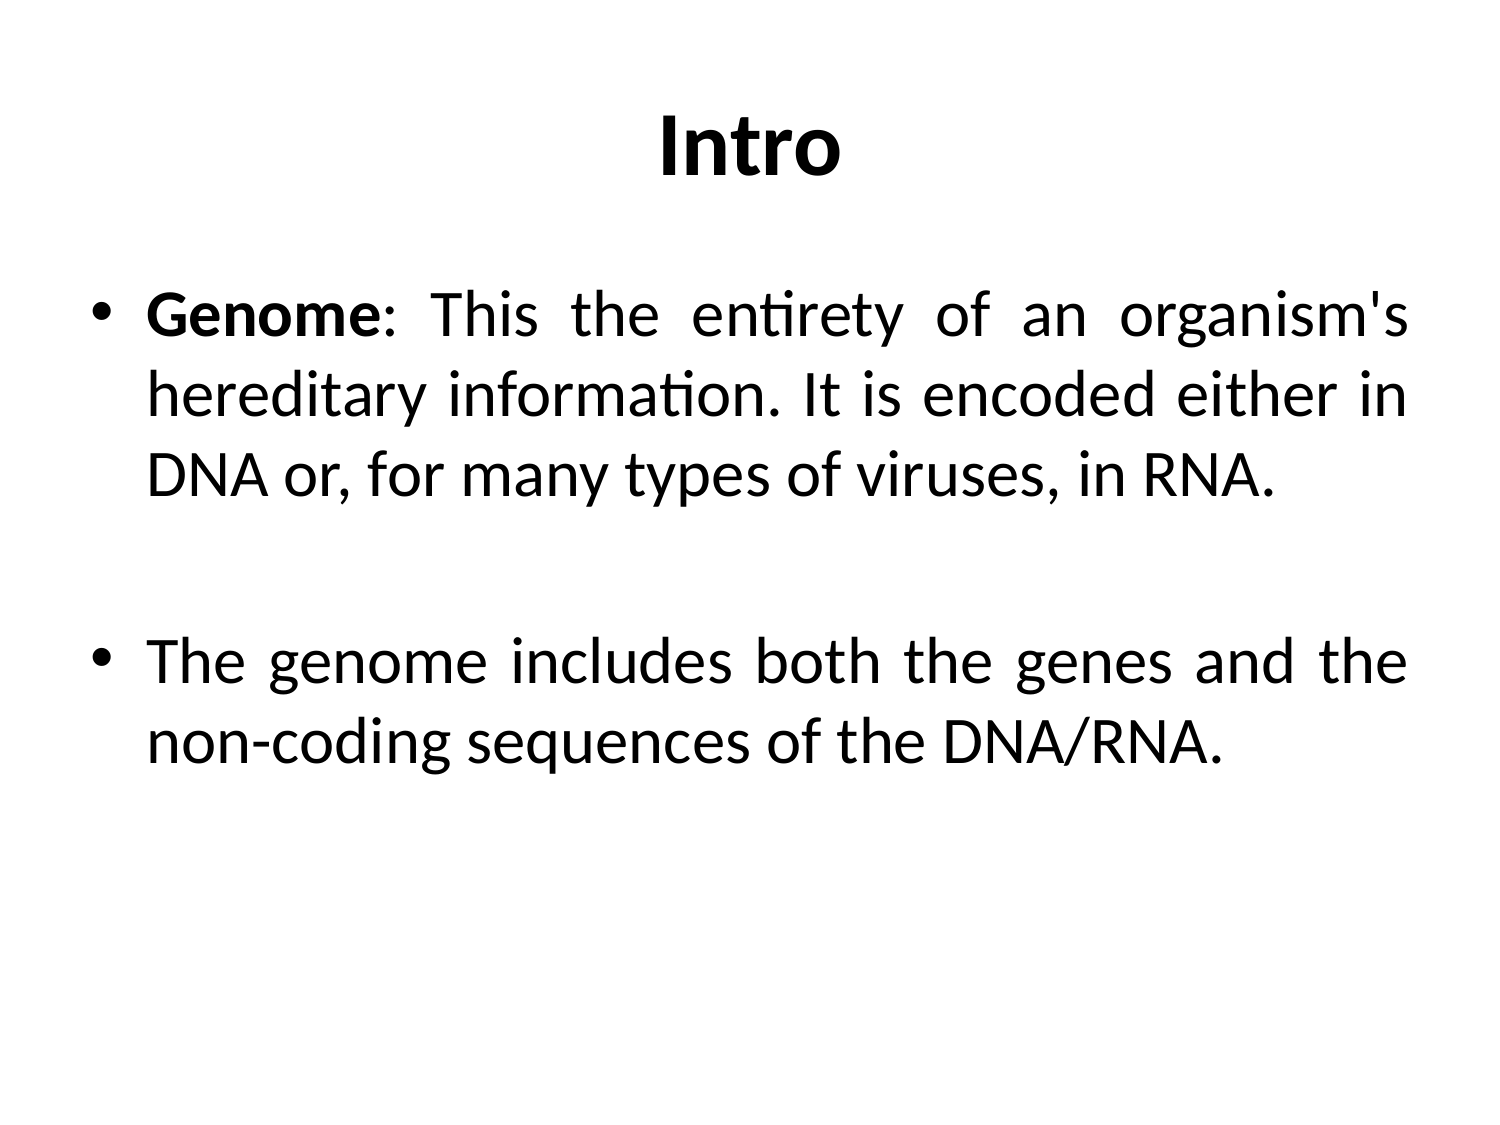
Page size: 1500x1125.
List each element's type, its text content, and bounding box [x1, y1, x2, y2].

title Intro [75, 45, 1425, 233]
list Genome: This the entirety of an organism's hereditary information. It is encoded either in DNA or, for many types of viruses, in RNA. The genome includes both the genes and the non-coding sequences of the DNA/RNA. [75, 262, 1425, 1005]
